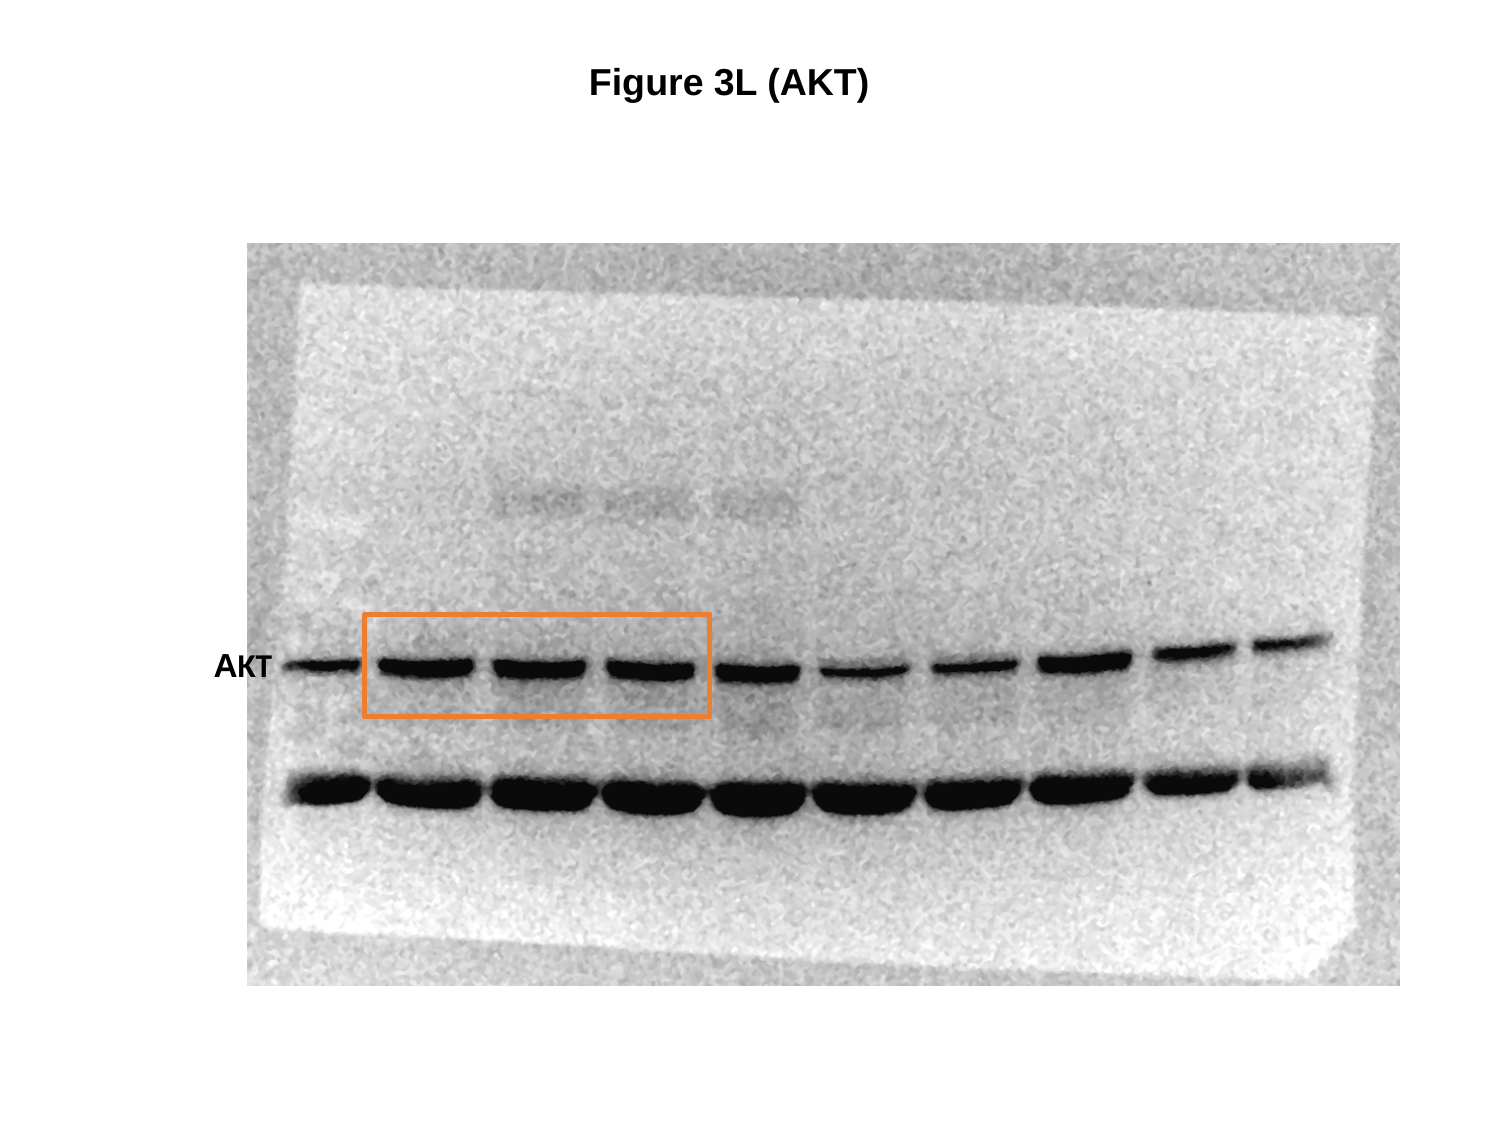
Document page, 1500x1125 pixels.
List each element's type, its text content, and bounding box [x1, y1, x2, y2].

text_box AKT [198, 636, 247, 692]
picture [247, 243, 1400, 986]
text_box Figure 3L (AKT) [574, 50, 904, 111]
